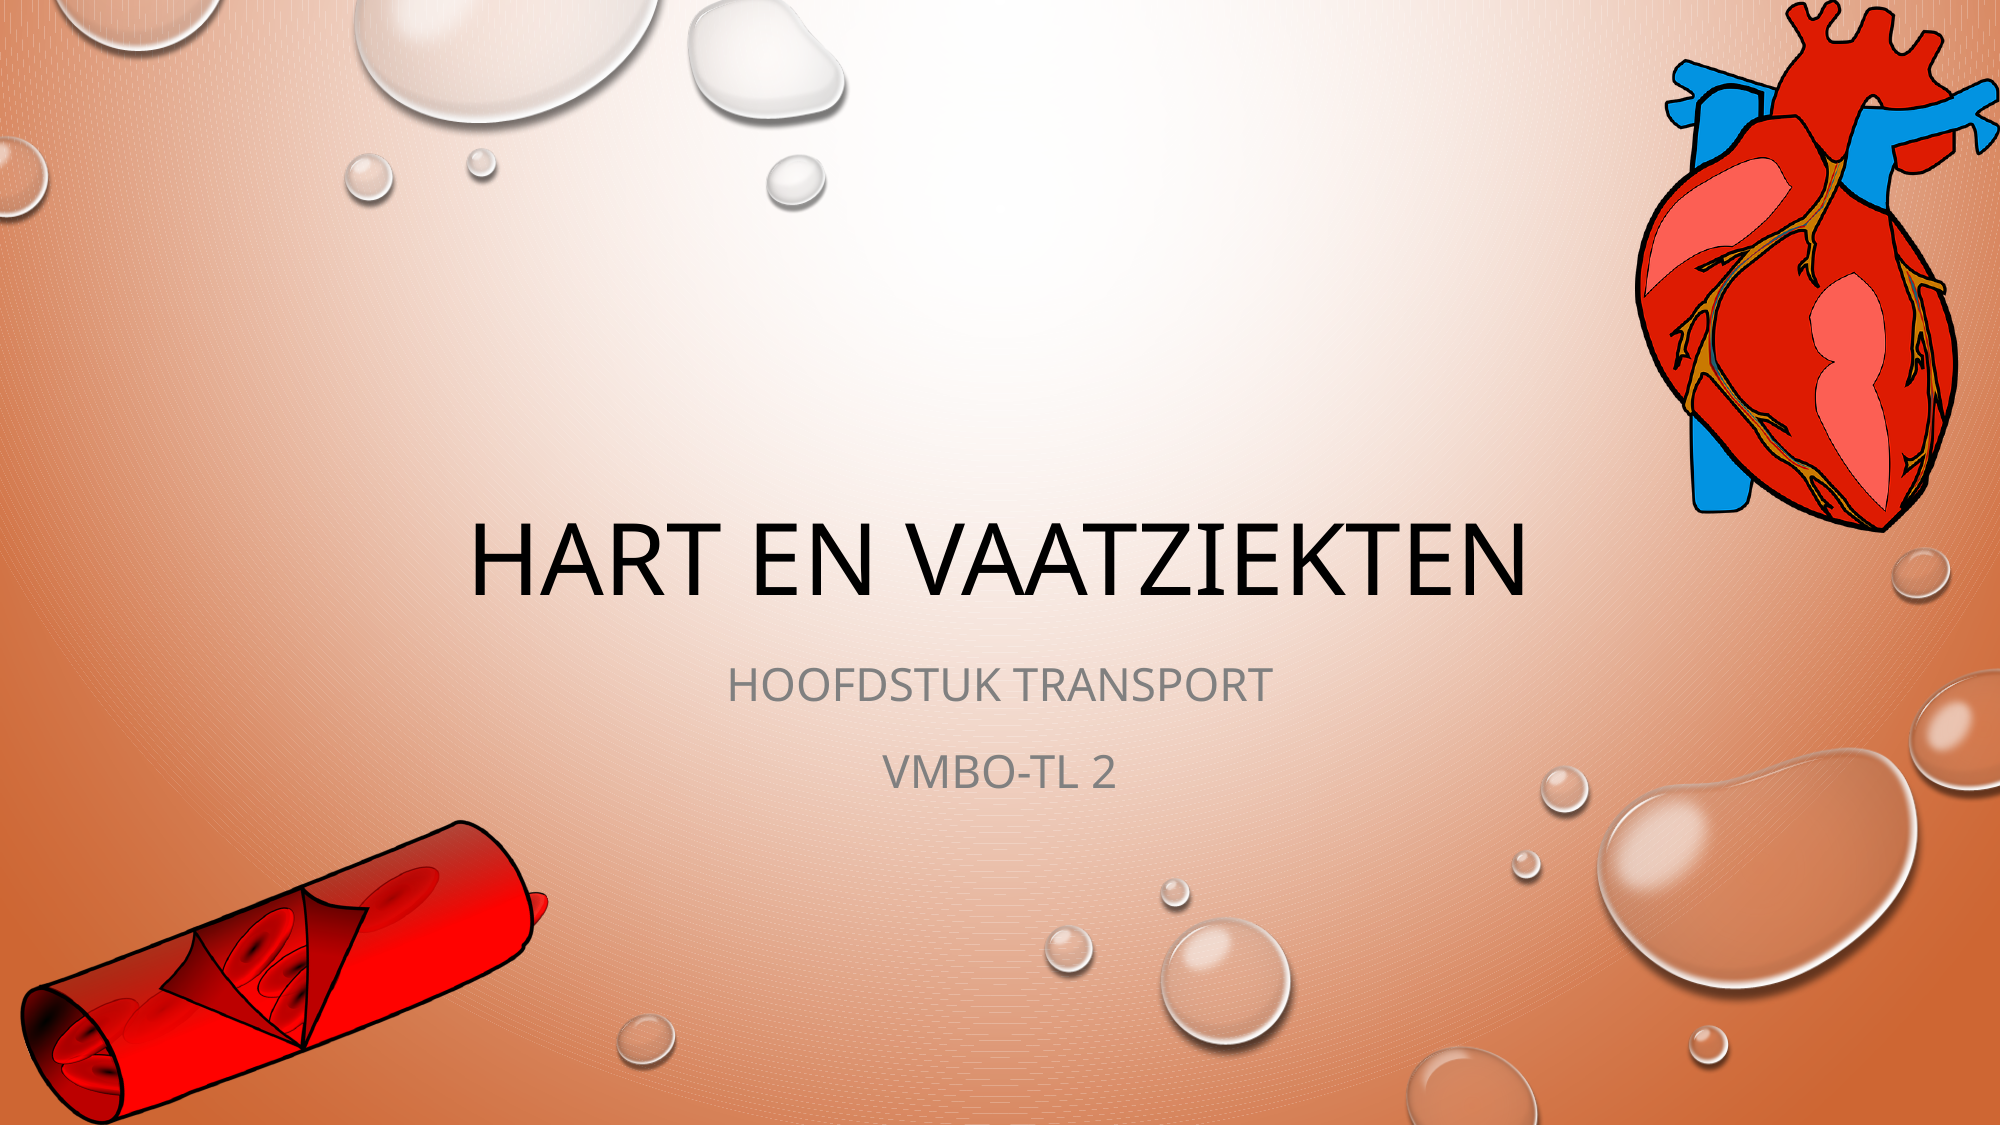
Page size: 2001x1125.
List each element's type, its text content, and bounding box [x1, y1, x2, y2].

picture [0, 0, 2000, 1125]
title Hart en vaatziekten [287, 213, 1713, 625]
subtitle Hoofdstuk Transport VMBO-tl 2 [287, 637, 1713, 863]
